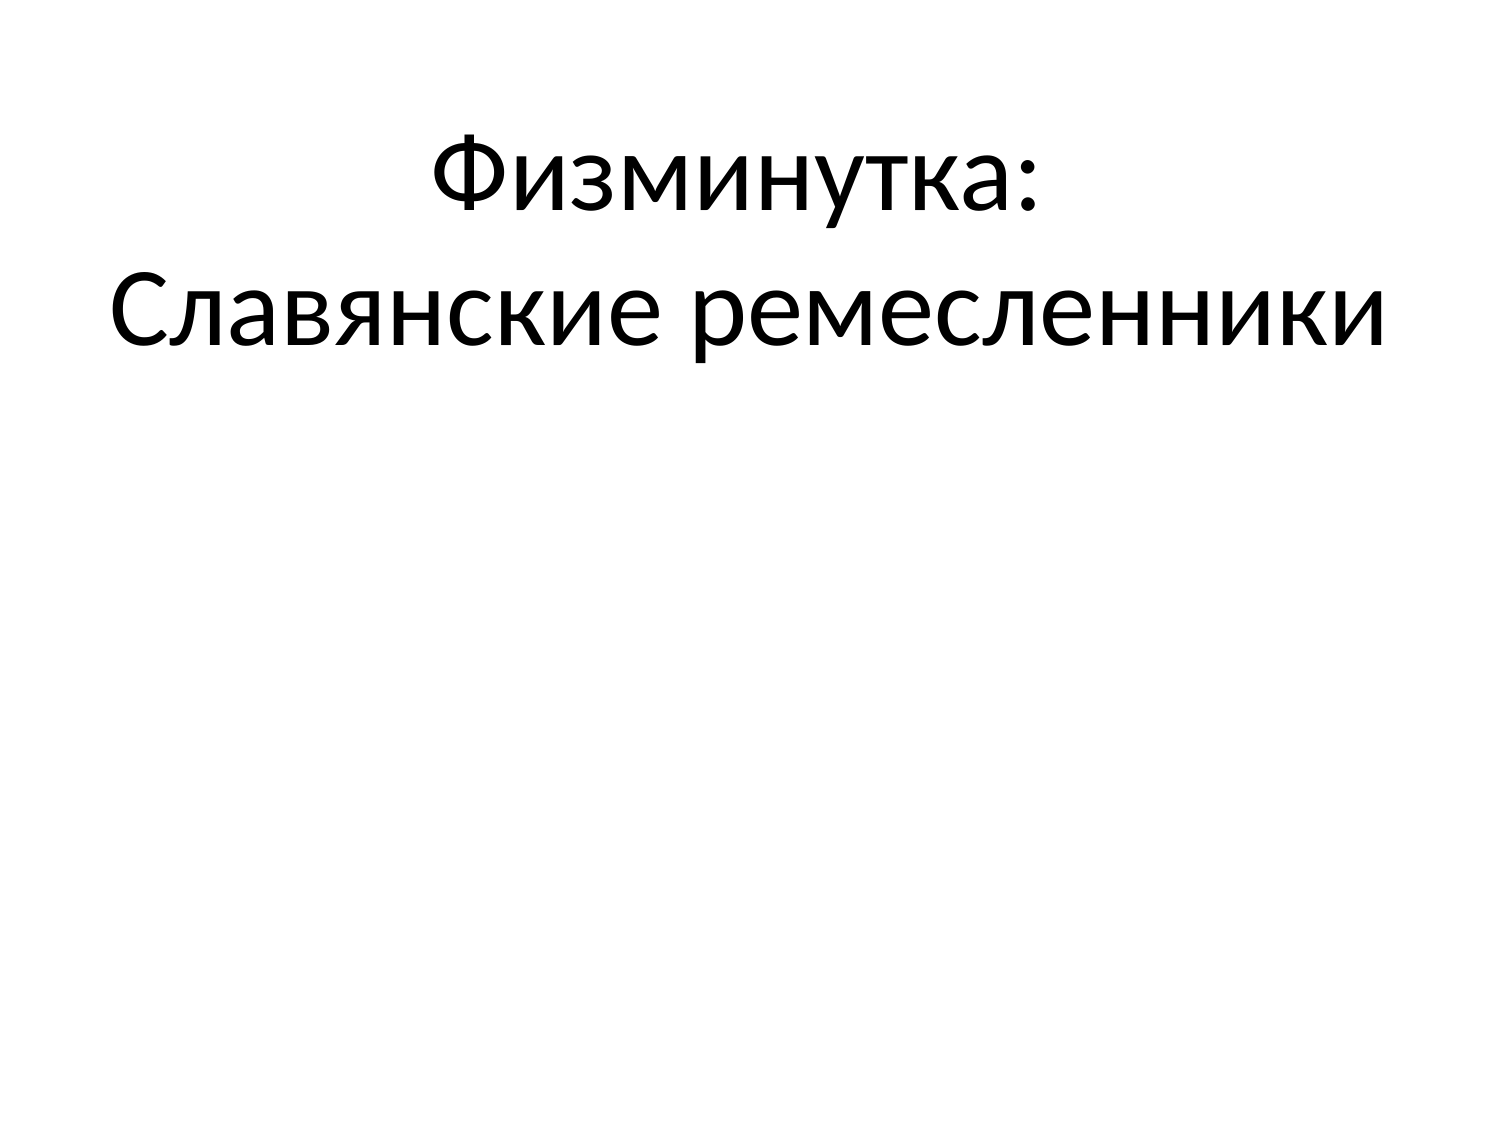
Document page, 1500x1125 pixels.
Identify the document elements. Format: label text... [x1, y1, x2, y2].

text_box Физминутка: Славянские ремесленники [94, 89, 1406, 375]
